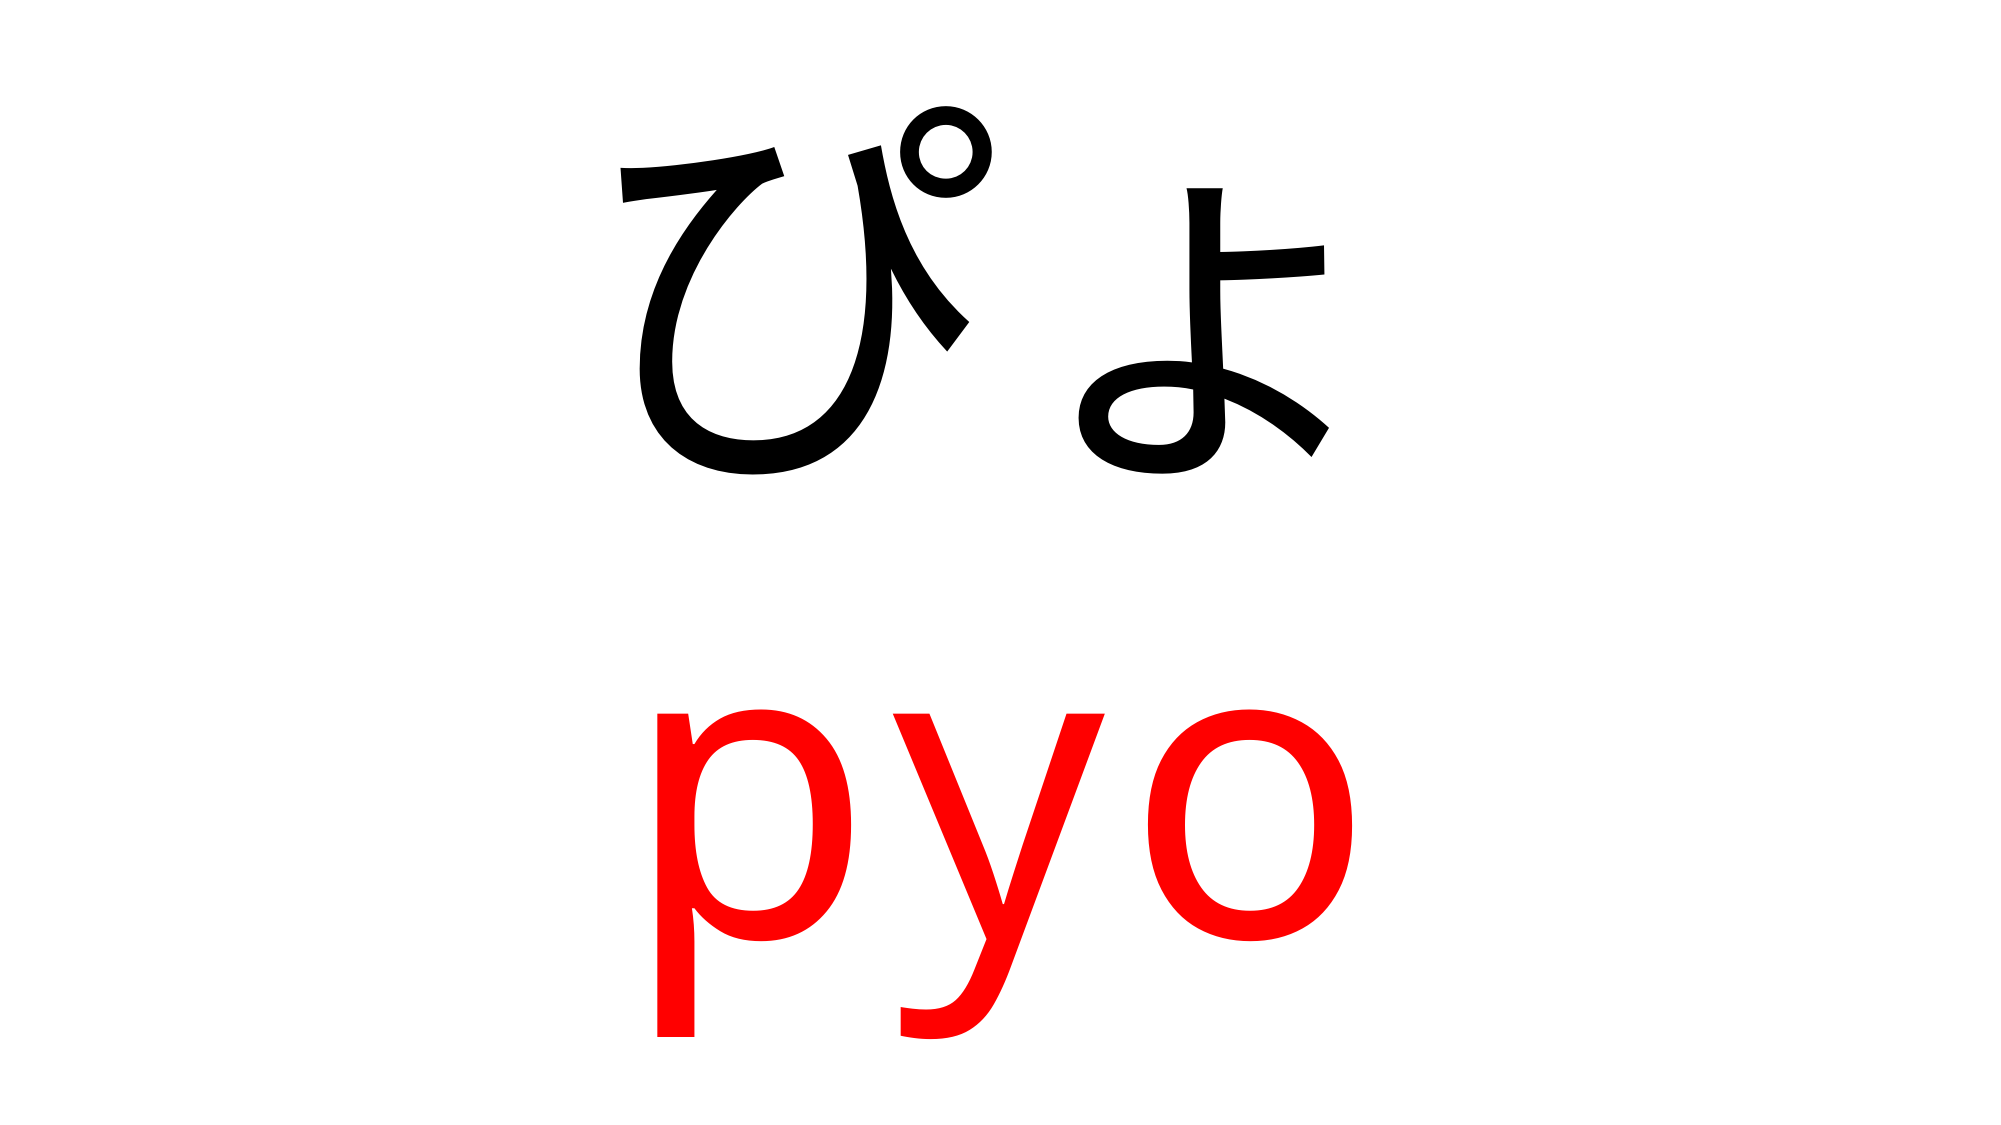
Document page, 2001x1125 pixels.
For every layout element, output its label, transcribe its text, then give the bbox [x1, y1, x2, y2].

text_box pyo [249, 562, 1750, 1036]
title ぴょ [249, 71, 1750, 545]
